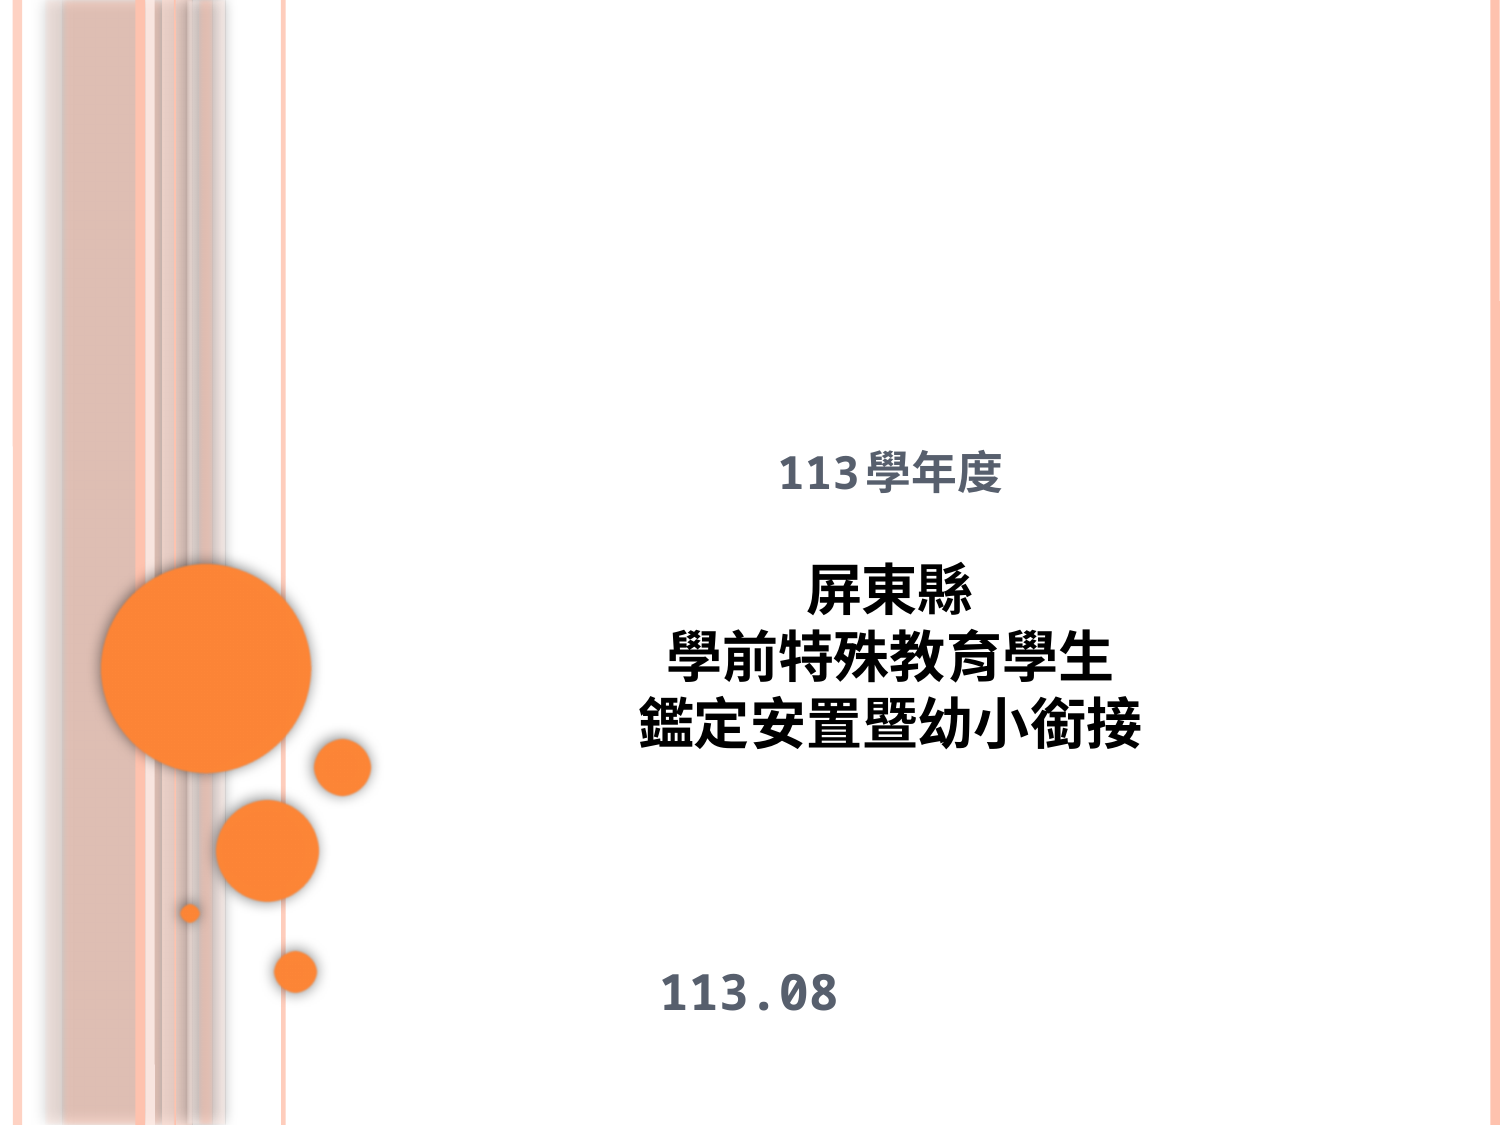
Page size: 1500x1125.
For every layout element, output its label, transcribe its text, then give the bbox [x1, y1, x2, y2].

title 113學年度 屏東縣 學前特殊教育學生 鑑定安置暨幼小銜接 [383, 432, 1397, 764]
subtitle 113.08 [643, 893, 1447, 1012]
text_box [383, 952, 1306, 1071]
